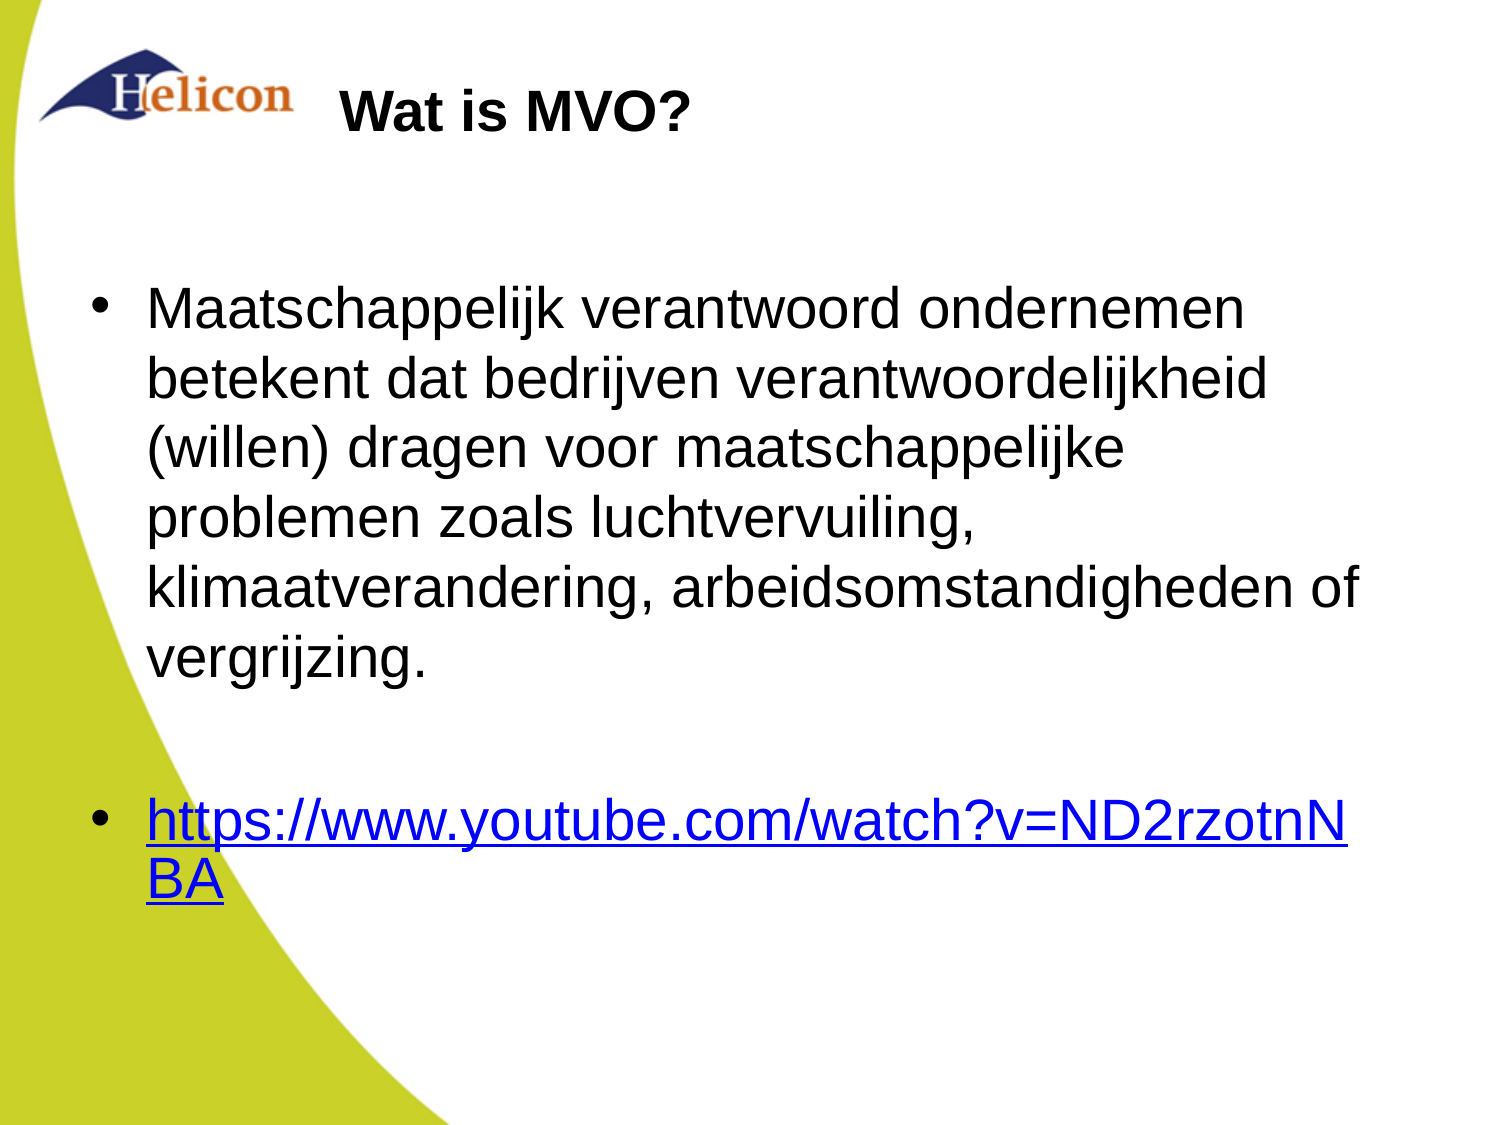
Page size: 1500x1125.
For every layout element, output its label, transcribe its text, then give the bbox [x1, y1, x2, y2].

list Maatschappelijk verantwoord ondernemen betekent dat bedrijven verantwoordelijkheid (willen) dragen voor maatschappelijke problemen zoals luchtvervuiling, klimaatverandering, arbeidsomstandigheden of vergrijzing. https://www.youtube.com/watch?v=ND2rzotnNBA [75, 262, 1388, 1005]
picture [0, 0, 1500, 1125]
title Wat is MVO? [324, 54, 1415, 161]
